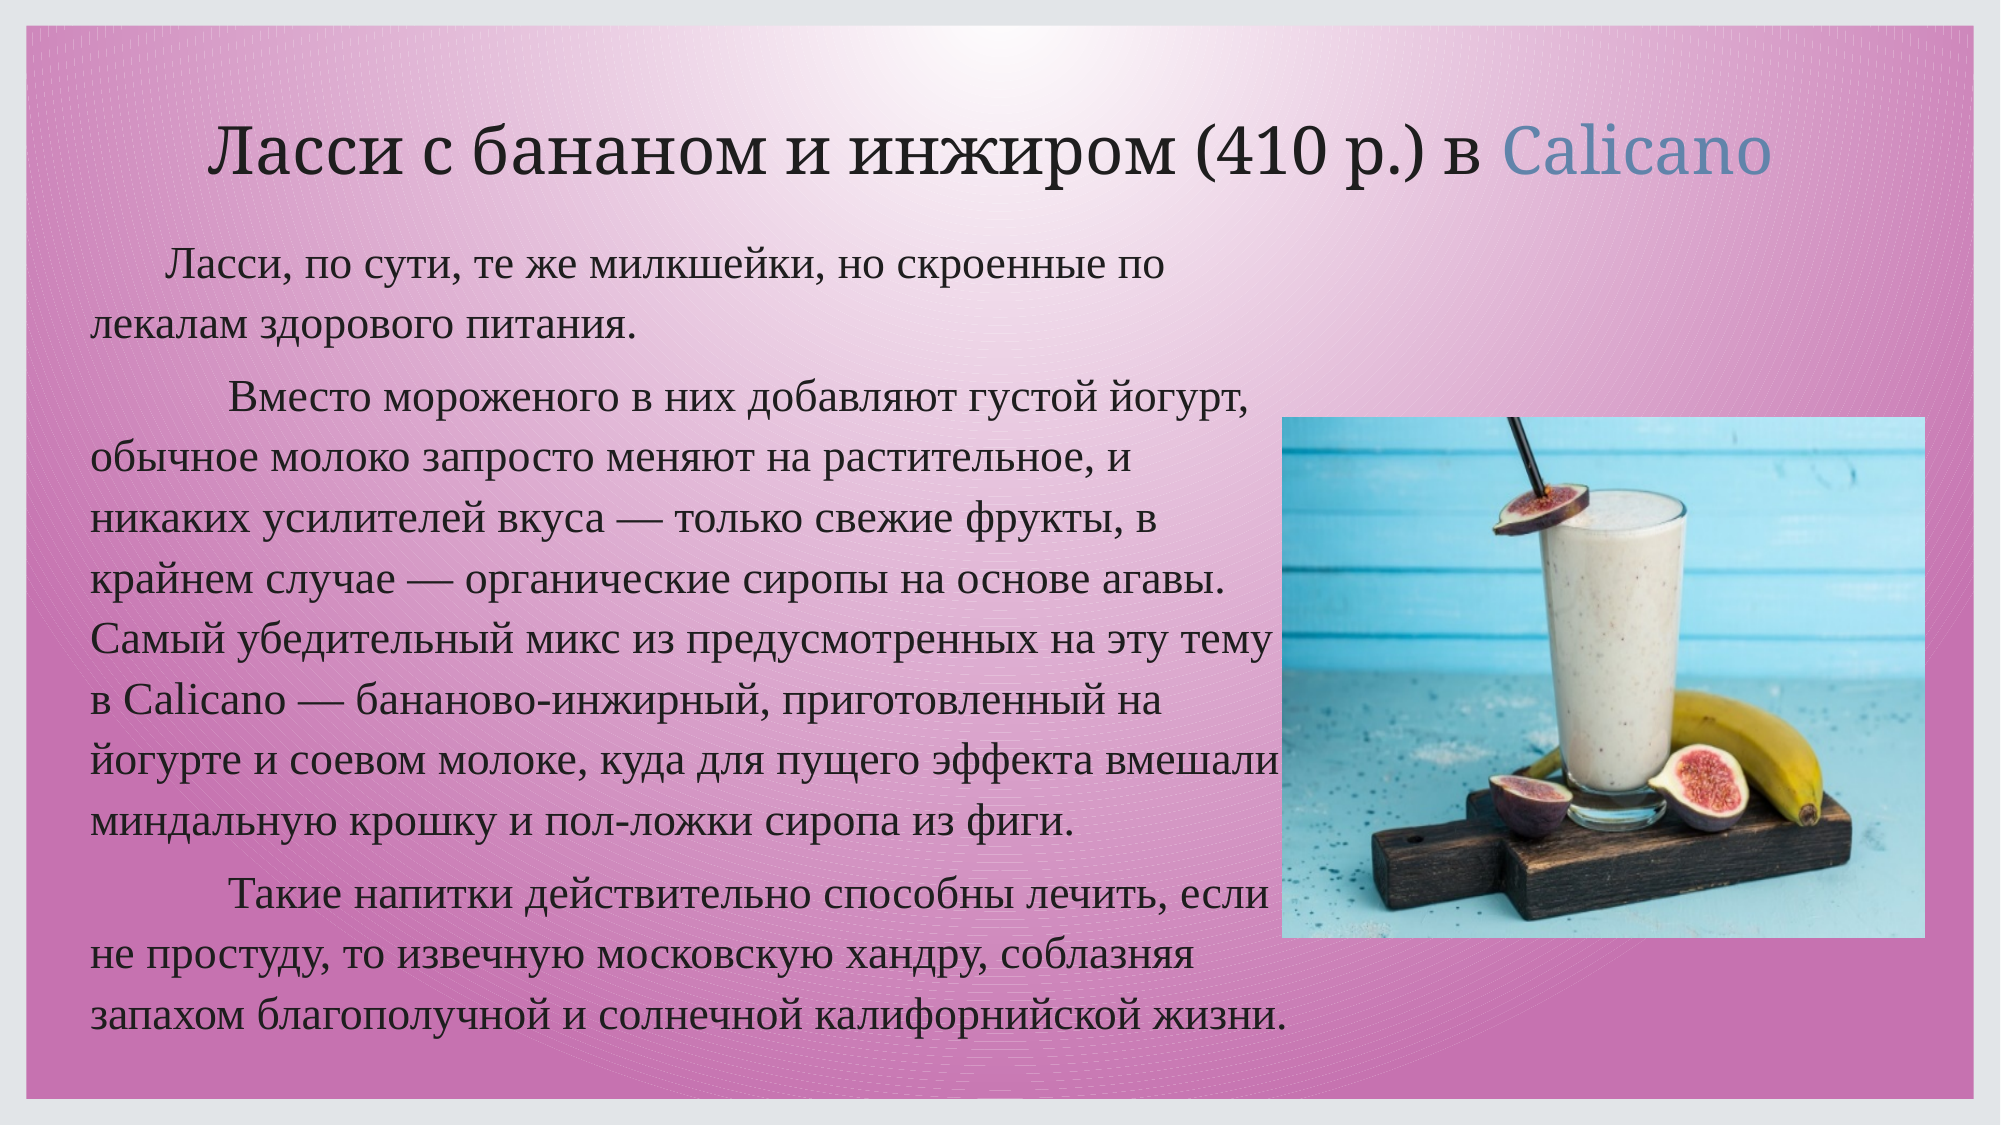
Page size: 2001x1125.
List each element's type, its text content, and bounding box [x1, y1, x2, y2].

title Ласси c бананом и инжиром (410 р.) в Calicano [168, 95, 1832, 246]
list Ласси, по сути, те же милкшейки, но скроенные по лекалам здорового питания. Вместо мороженого в них добавляют густой йогурт, обычное молоко запросто меняют на растительное, и никаких усилителей вкуса — только свежие фрукты, в крайнем случае — органические сиропы на основе агавы. Самый убедительный микс из предусмотренных на эту тему в Calicano — бананово-инжирный, приготовленный на йогурте и соевом молоке, куда для пущего эффекта вмешали миндальную крошку и пол-ложки сиропа из фиги. Такие напитки действительно способны лечить, если не простуду, то извечную московскую хандру, соблазняя запахом благополучной и солнечной калифорнийской жизни. [75, 219, 1320, 1093]
picture [1282, 417, 1925, 938]
